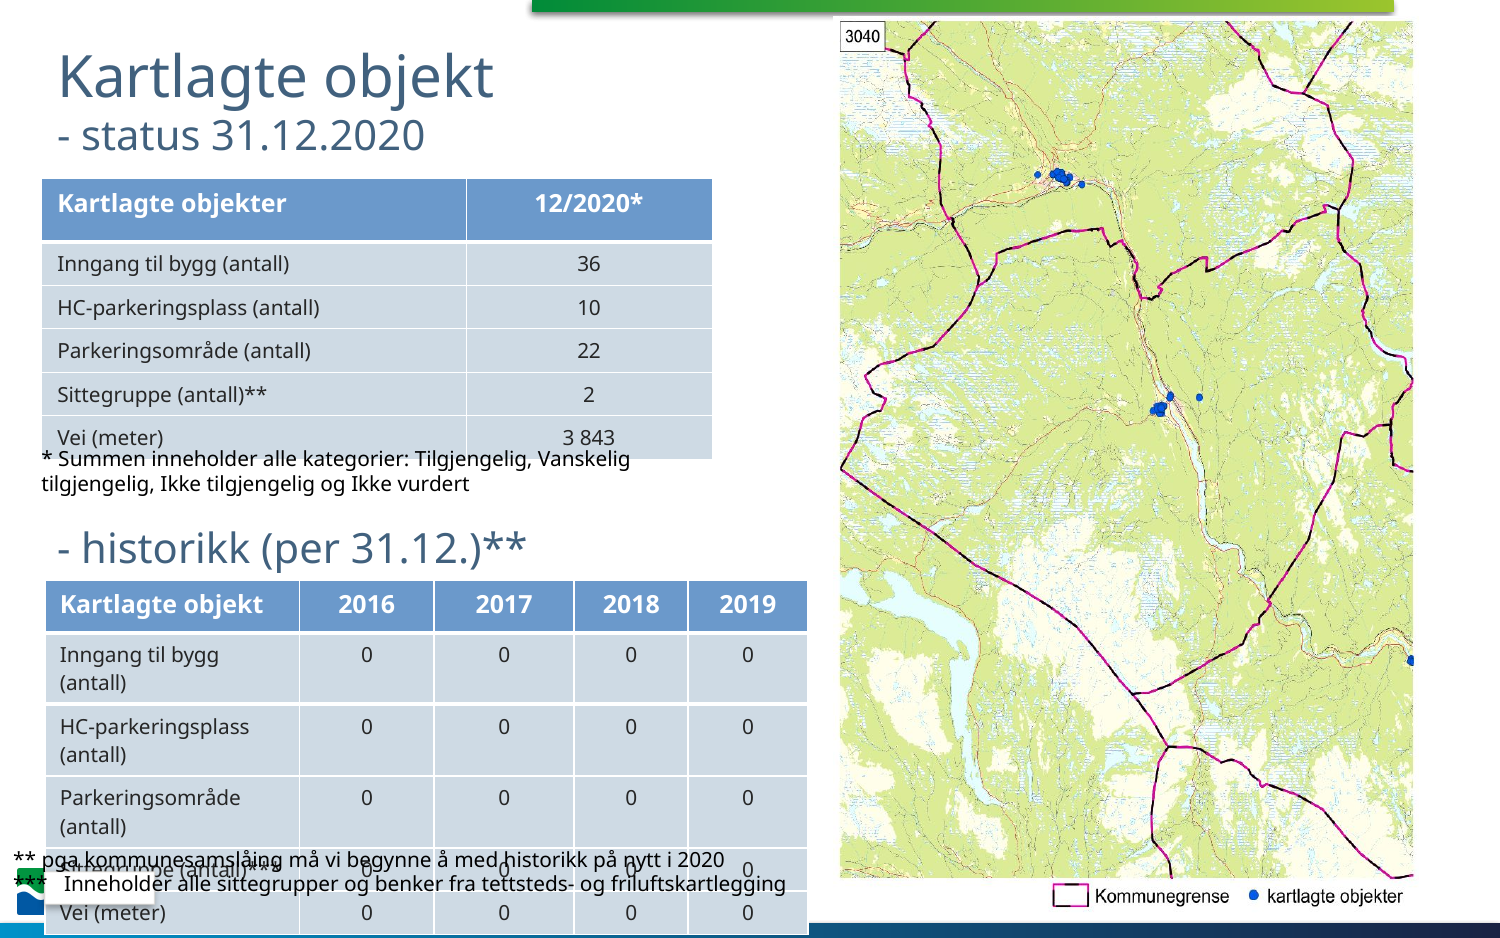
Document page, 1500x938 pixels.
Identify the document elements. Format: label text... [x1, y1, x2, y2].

table_cell 0 [575, 904, 687, 934]
table_cell 36 [467, 244, 712, 285]
table_cell 0 [802, 849, 807, 890]
table_cell 0 [575, 706, 687, 775]
table_cell Inngang til bygg (antall) [42, 244, 466, 285]
text_box * Summen inneholder alle kategorier: Tilgjengelig, Vanskelig tilgjengelig, Ikke tilgjengelig og Ikke vurdert [26, 438, 711, 504]
table_cell 0 [689, 635, 807, 702]
table_cell Parkeringsområde (antall) [42, 329, 466, 372]
table_cell 0 [300, 635, 433, 702]
table_cell 10 [467, 286, 712, 328]
table_header 2016 [300, 581, 433, 631]
table_cell 0 [575, 777, 687, 838]
text_box - historikk (per 31.12.)** [42, 496, 828, 580]
table_cell 0 [689, 777, 807, 847]
table_cell Sittegruppe (antall)** [42, 373, 466, 415]
table_cell 0 [689, 706, 807, 775]
table_cell Vei (meter) [42, 416, 466, 438]
table_header Kartlagte objekt [46, 581, 299, 631]
table_cell Inngang til bygg (antall) [46, 635, 299, 702]
table_cell 0 [689, 892, 807, 934]
table_cell 2 [467, 373, 712, 415]
table_header 2018 [575, 581, 687, 631]
table_cell HC-parkeringsplass (antall) [42, 286, 466, 328]
text_box Kartlagte objekt - status 31.12.2020 [42, 24, 828, 167]
table_cell Vei (meter) [46, 904, 299, 934]
table_cell 0 [435, 706, 573, 775]
table_cell 3 843 [467, 416, 712, 459]
table_cell 0 [575, 635, 687, 702]
table_header 2017 [435, 581, 573, 631]
table_cell 0 [300, 777, 433, 838]
table_header 2019 [689, 581, 807, 631]
picture [833, 16, 1419, 913]
table_cell Parkeringsområde (antall) [46, 777, 299, 838]
table_cell 0 [435, 777, 573, 838]
table_cell 22 [467, 329, 712, 372]
table_cell 0 [435, 904, 573, 934]
table_cell HC-parkeringsplass (antall) [46, 706, 299, 775]
table_cell 0 [300, 904, 433, 934]
table_header Kartlagte objekter [42, 179, 466, 240]
table_cell 0 [435, 635, 573, 702]
table_header 12/2020* [467, 179, 712, 240]
text_box ** pga kommunesamslåing må vi begynne å med historikk på nytt i 2020 *** Inneholder alle sittegrupper og benker fra tettsteds- og friluftskartlegging [0, 838, 802, 904]
table_cell 0 [300, 706, 433, 775]
